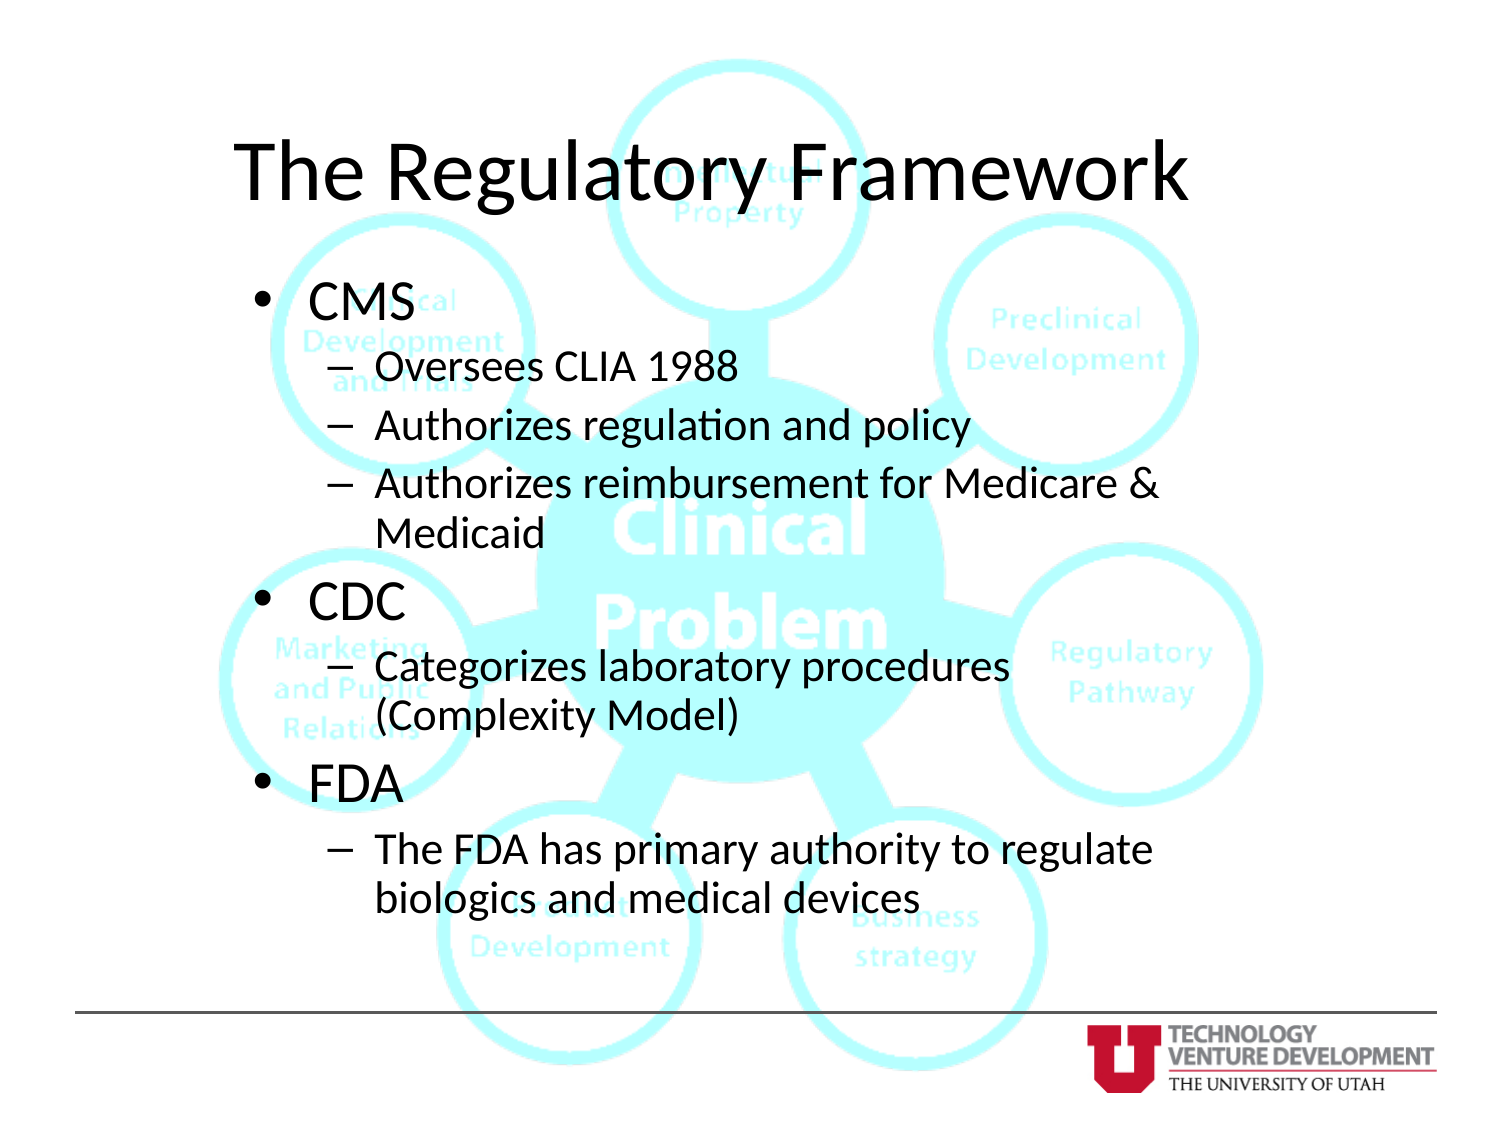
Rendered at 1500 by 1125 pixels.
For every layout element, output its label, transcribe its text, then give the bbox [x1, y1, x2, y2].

list CMS Oversees CLIA 1988 Authorizes regulation and policy Authorizes reimbursement for Medicare & Medicaid CDC Categorizes laboratory procedures (Complexity Model) FDA The FDA has primary authority to regulate biologics and medical devices [237, 262, 1238, 988]
picture [1087, 1024, 1438, 1093]
title The Regulatory Framework [149, 62, 1276, 268]
